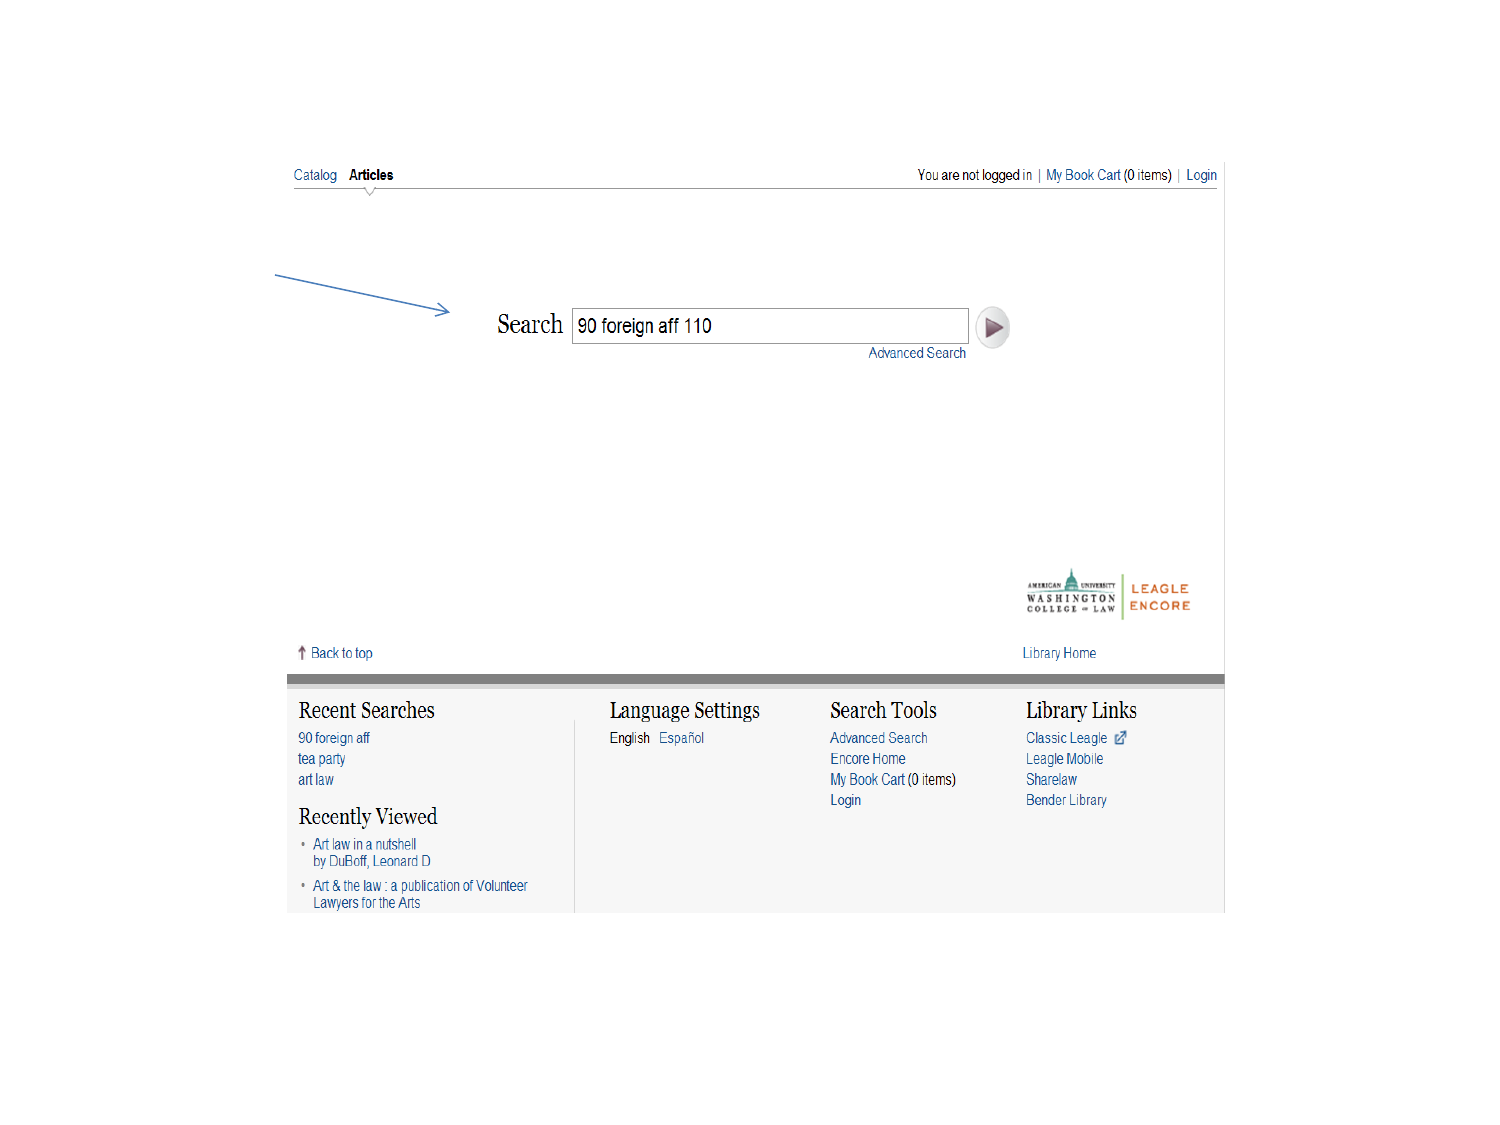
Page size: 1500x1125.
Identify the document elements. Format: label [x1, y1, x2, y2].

text_box [274, 274, 451, 313]
picture [287, 162, 1226, 913]
